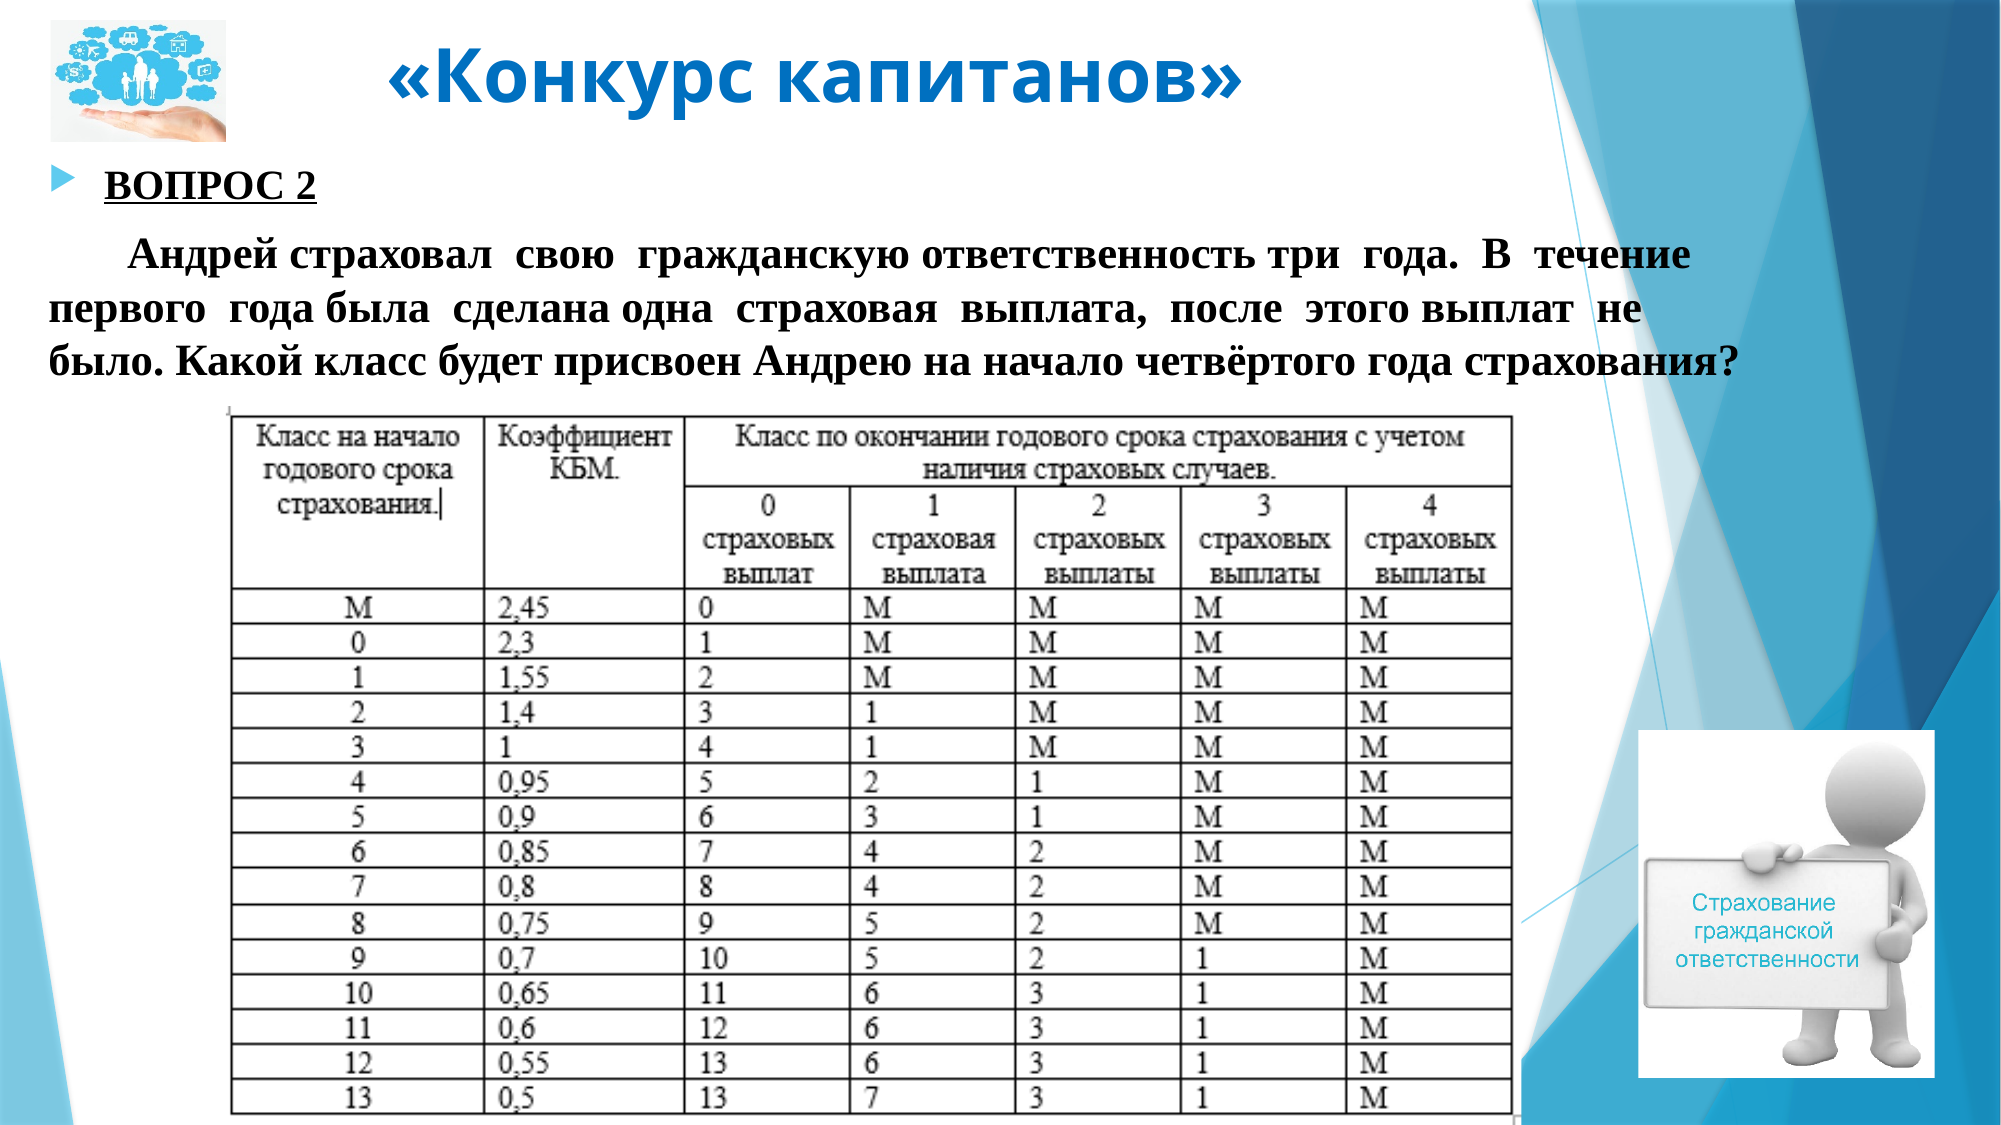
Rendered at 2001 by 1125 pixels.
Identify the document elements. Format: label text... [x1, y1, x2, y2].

picture [225, 405, 1522, 1125]
picture [50, 19, 227, 142]
title «Конкурс капитанов» [228, 19, 1522, 149]
list ВОПРОС 2 Андрей страховал свою гражданскую ответственность три года. В течение первого года была сделана одна страховая выплата, после этого выплат не было. Какой класс будет присвоен Андрею на начало четвёртого года страхования? [33, 149, 1778, 414]
picture [1637, 729, 1936, 1078]
